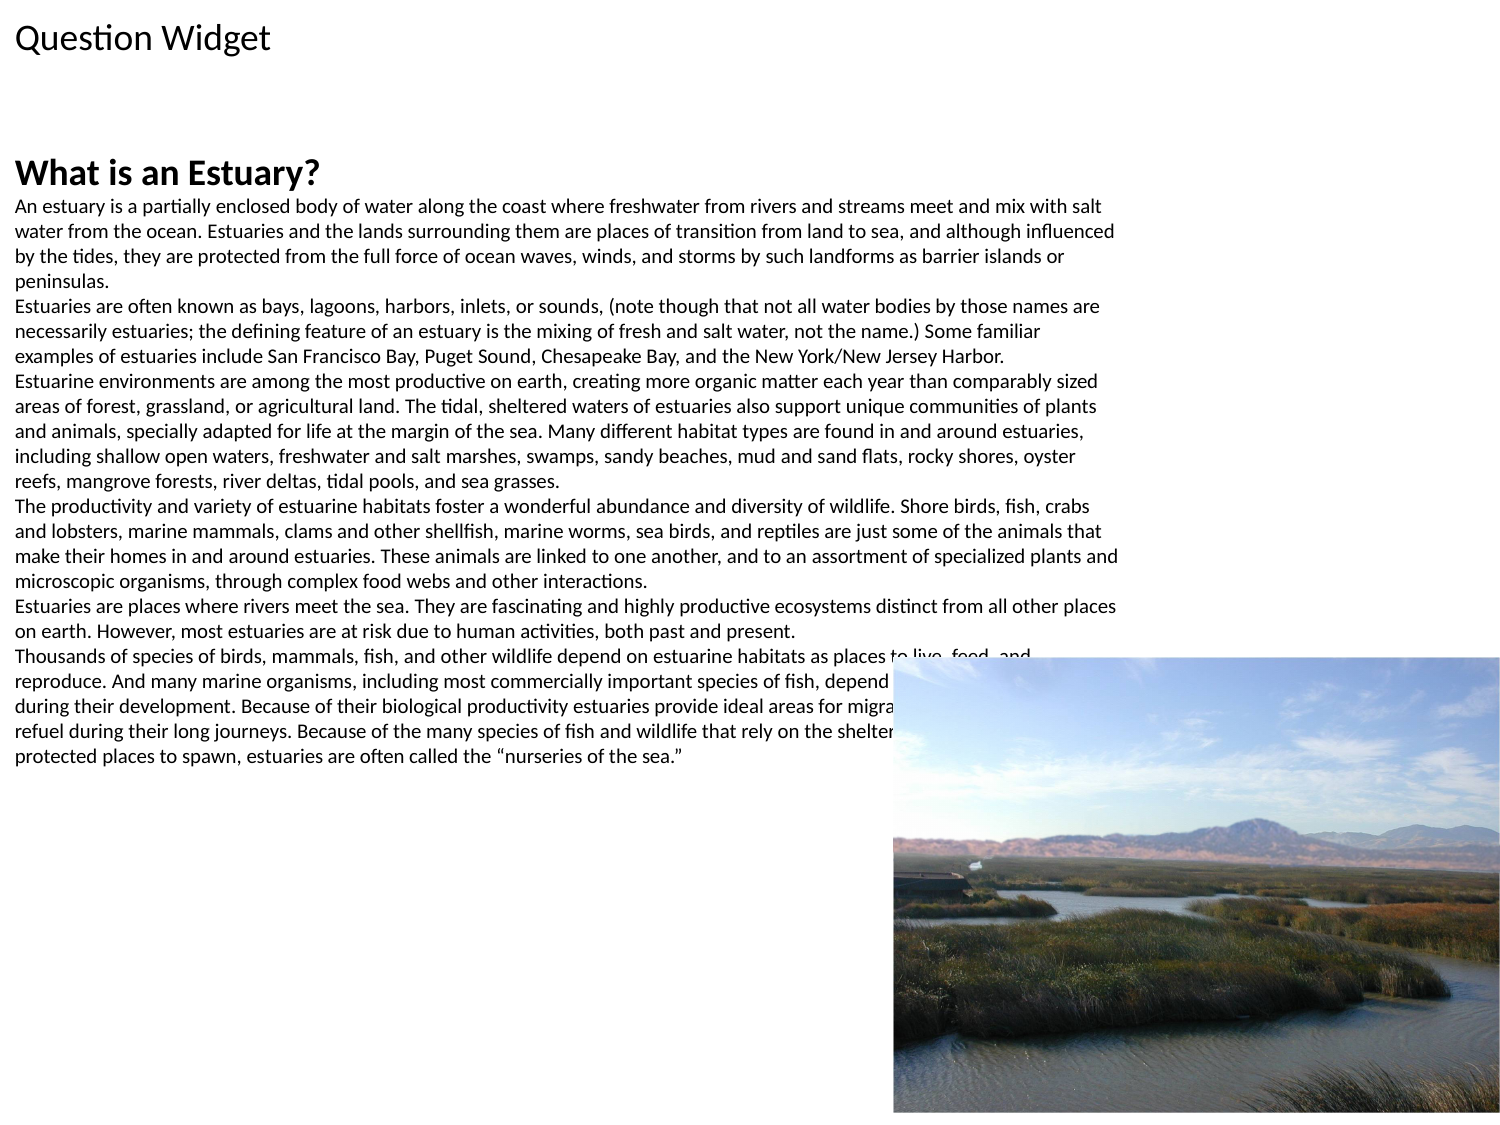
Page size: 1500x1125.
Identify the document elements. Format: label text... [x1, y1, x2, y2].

picture [893, 657, 1500, 1113]
text_box Question Widget What is an Estuary? An estuary is a partially enclosed body of water along the coast where freshwater from rivers and streams meet and mix with salt water from the ocean. Estuaries and the lands surrounding them are places of transition from land to sea, and although influenced by the tides, they are protected from the full force of ocean waves, winds, and storms by such landforms as barrier islands or peninsulas. Estuaries are often known as bays, lagoons, harbors, inlets, or sounds, (note though that not all water bodies by those names are necessarily estuaries; the defining feature of an estuary is the mixing of fresh and salt water, not the name.) Some familiar examples of estuaries include San Francisco Bay, Puget Sound, Chesapeake Bay, and the New York/New Jersey Harbor. Estuarine environments are among the most productive on earth, creating more organic matter each year than comparably sized areas of forest, grassland, or agricultural land. The tidal, sheltered waters of estuaries also support unique communities of plants and animals, specially adapted for life at the margin of the sea. Many different habitat types are found in and around estuaries, including shallow open waters, freshwater and salt marshes, swamps, sandy beaches, mud and sand flats, rocky shores, oyster reefs, mangrove forests, river deltas, tidal pools, and sea grasses. The productivity and variety of estuarine habitats foster a wonderful abundance and diversity of wildlife. Shore birds, fish, crabs and lobsters, marine mammals, clams and other shellfish, marine worms, sea birds, and reptiles are just some of the animals that make their homes in and around estuaries. These animals are linked to one another, and to an assortment of specialized plants and microscopic organisms, through complex food webs and other interactions. Estuaries are places where rivers meet the sea. They are fascinating and highly productive ecosystems distinct from all other places on earth. However, most estuaries are at risk due to human activities, both past and present. Thousands of species of birds, mammals, fish, and other wildlife depend on estuarine habitats as places to live, feed, and reproduce. And many marine organisms, including most commercially important species of fish, depend on estuaries at some point during their development. Because of their biological productivity estuaries provide ideal areas for migratory birds to rest and refuel during their long journeys. Because of the many species of fish and wildlife that rely on the sheltered waters of estuaries as protected places to spawn, estuaries are often called the “nurseries of the sea.” [0, 5, 1134, 775]
